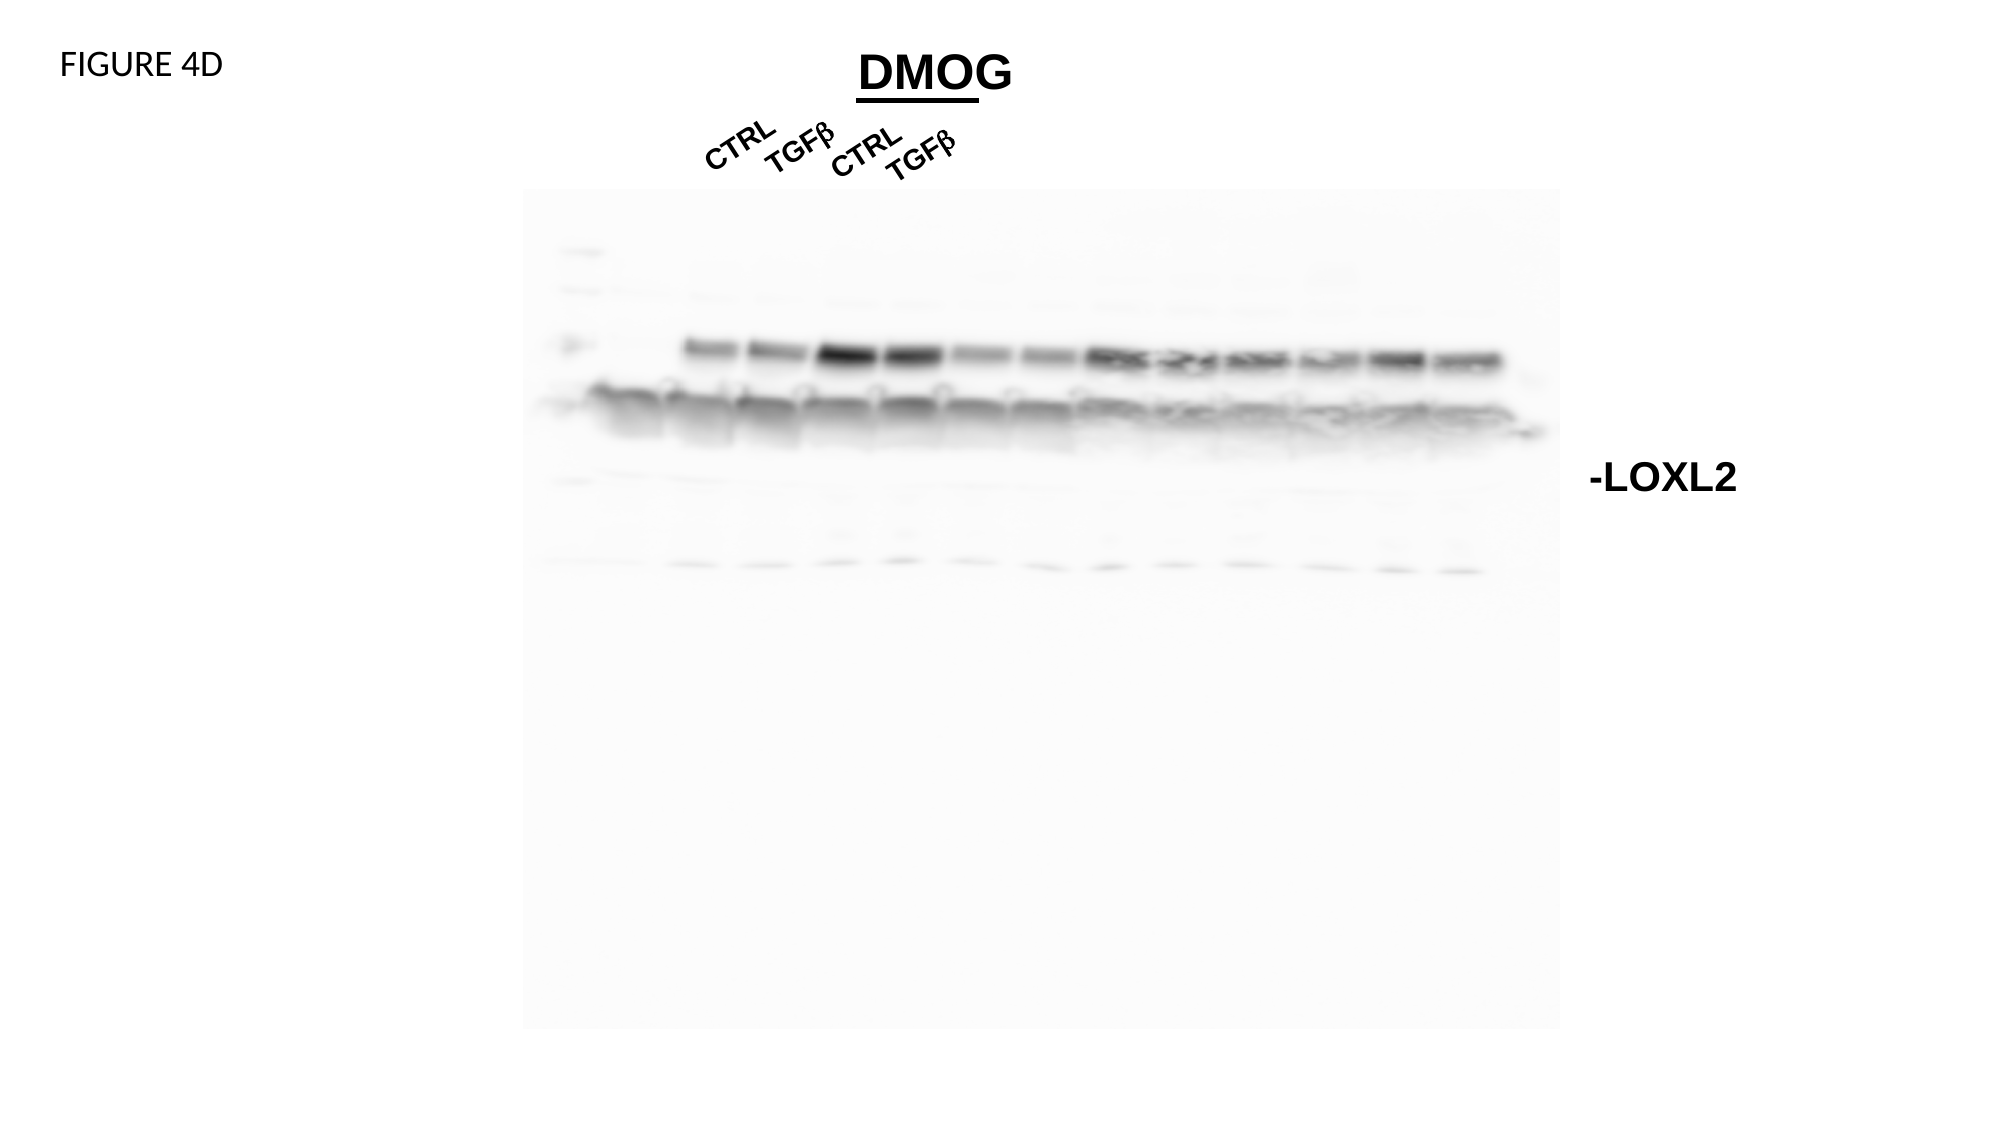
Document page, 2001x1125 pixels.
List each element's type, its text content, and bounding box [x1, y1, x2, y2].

text_box TGFb [856, 88, 1043, 189]
text_box CTRL [799, 101, 954, 189]
text_box -LOXL2 [1574, 442, 1753, 508]
text_box TGFb [735, 88, 922, 189]
text_box FIGURE 4D [45, 31, 239, 92]
picture [523, 189, 1560, 1029]
text_box CTRL [917, 88, 970, 100]
text_box DMOG [843, 31, 1154, 88]
text_box CTRL [666, 56, 843, 189]
